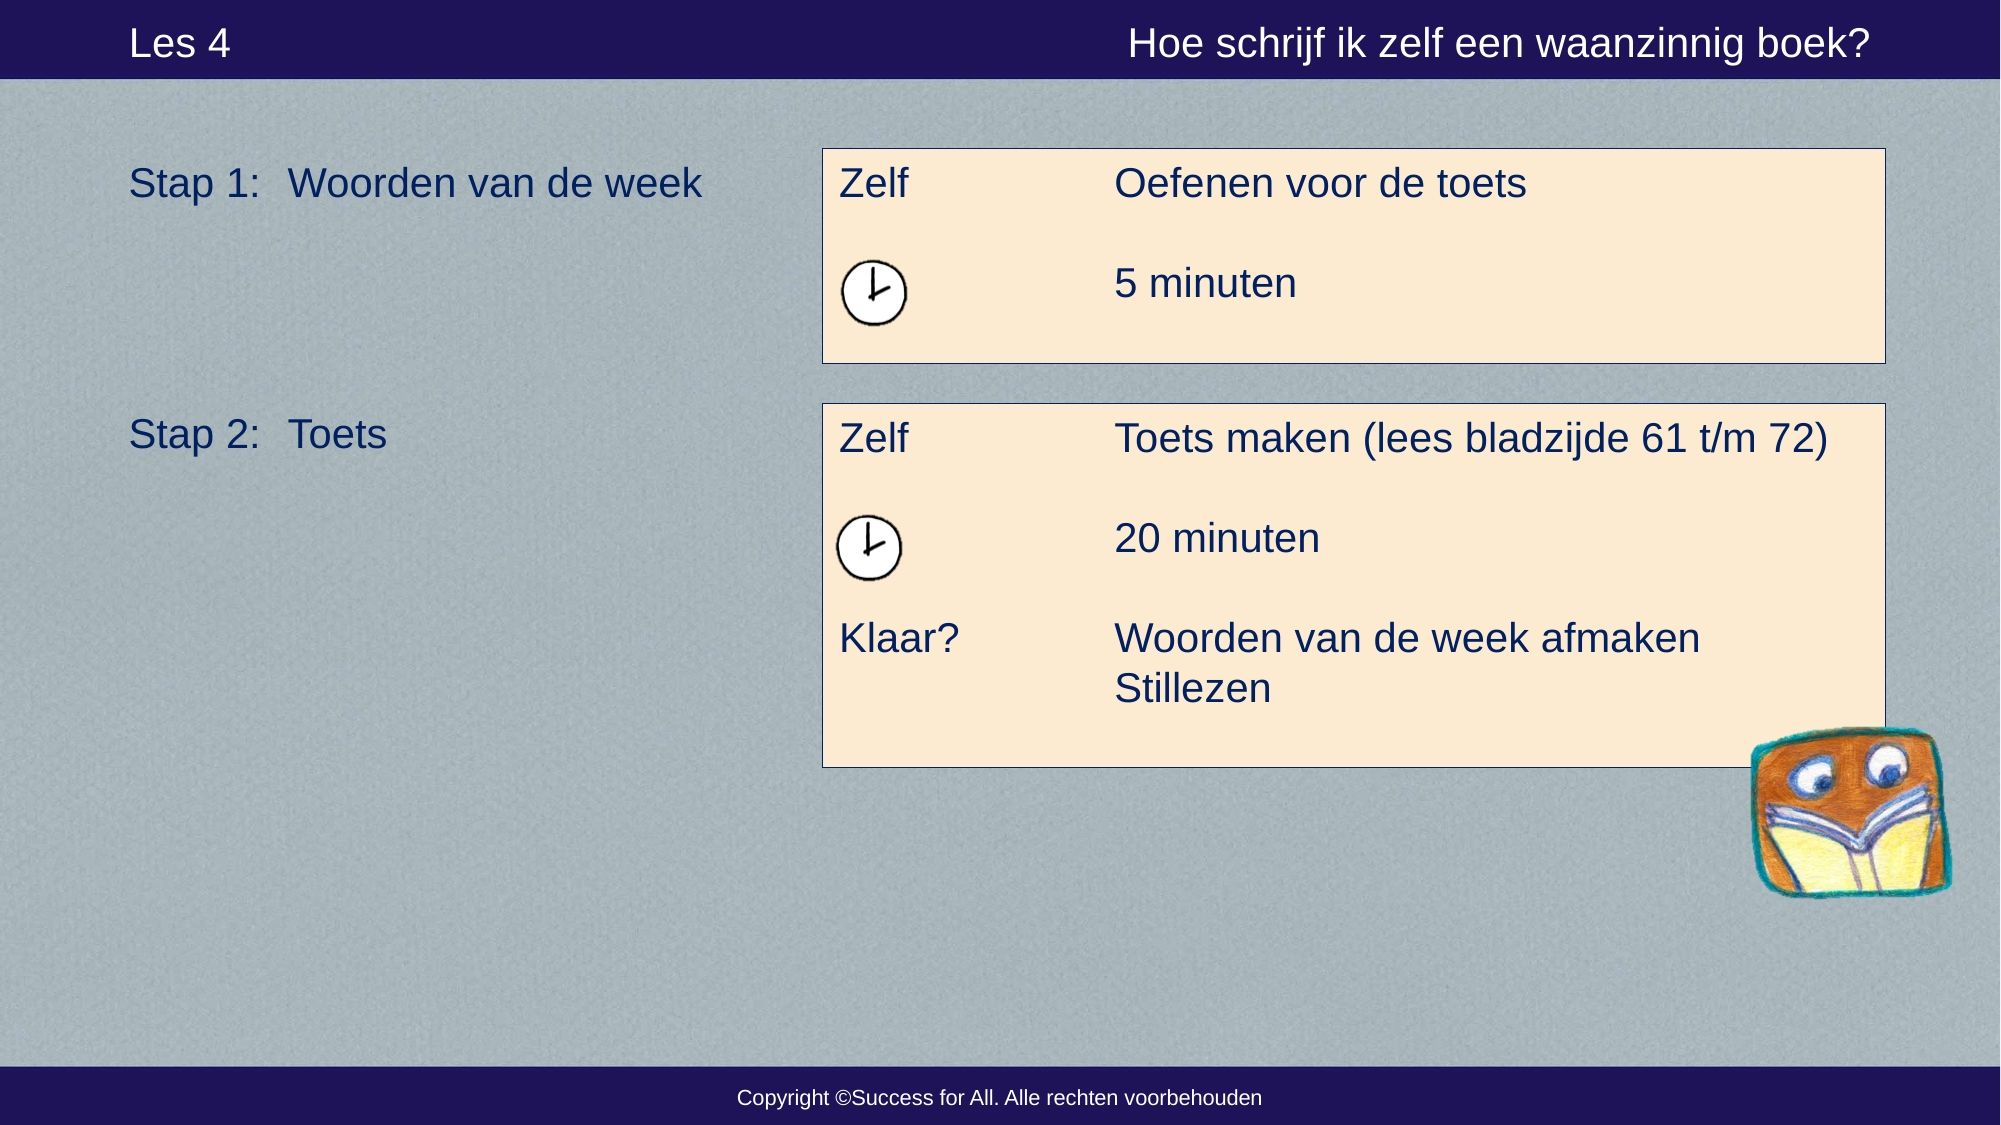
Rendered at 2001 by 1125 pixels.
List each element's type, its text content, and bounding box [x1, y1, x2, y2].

text_box Hoe schrijf ik zelf een waanzinnig boek? [999, 8, 1886, 73]
text_box Stap 1: Woorden van de week Stap 2: Toets [114, 148, 907, 764]
text_box Les 4 [114, 8, 354, 73]
text_box Copyright ©Success for All. Alle rechten voorbehouden [0, 1076, 2000, 1125]
picture [0, 0, 2001, 1125]
text_box Zelf Oefenen voor de toets 5 minuten [822, 148, 1886, 364]
text_box Zelf Toets maken (lees bladzijde 61 t/m 72) 20 minuten Klaar? Woorden van de week afmaken Stillezen [822, 403, 1886, 768]
